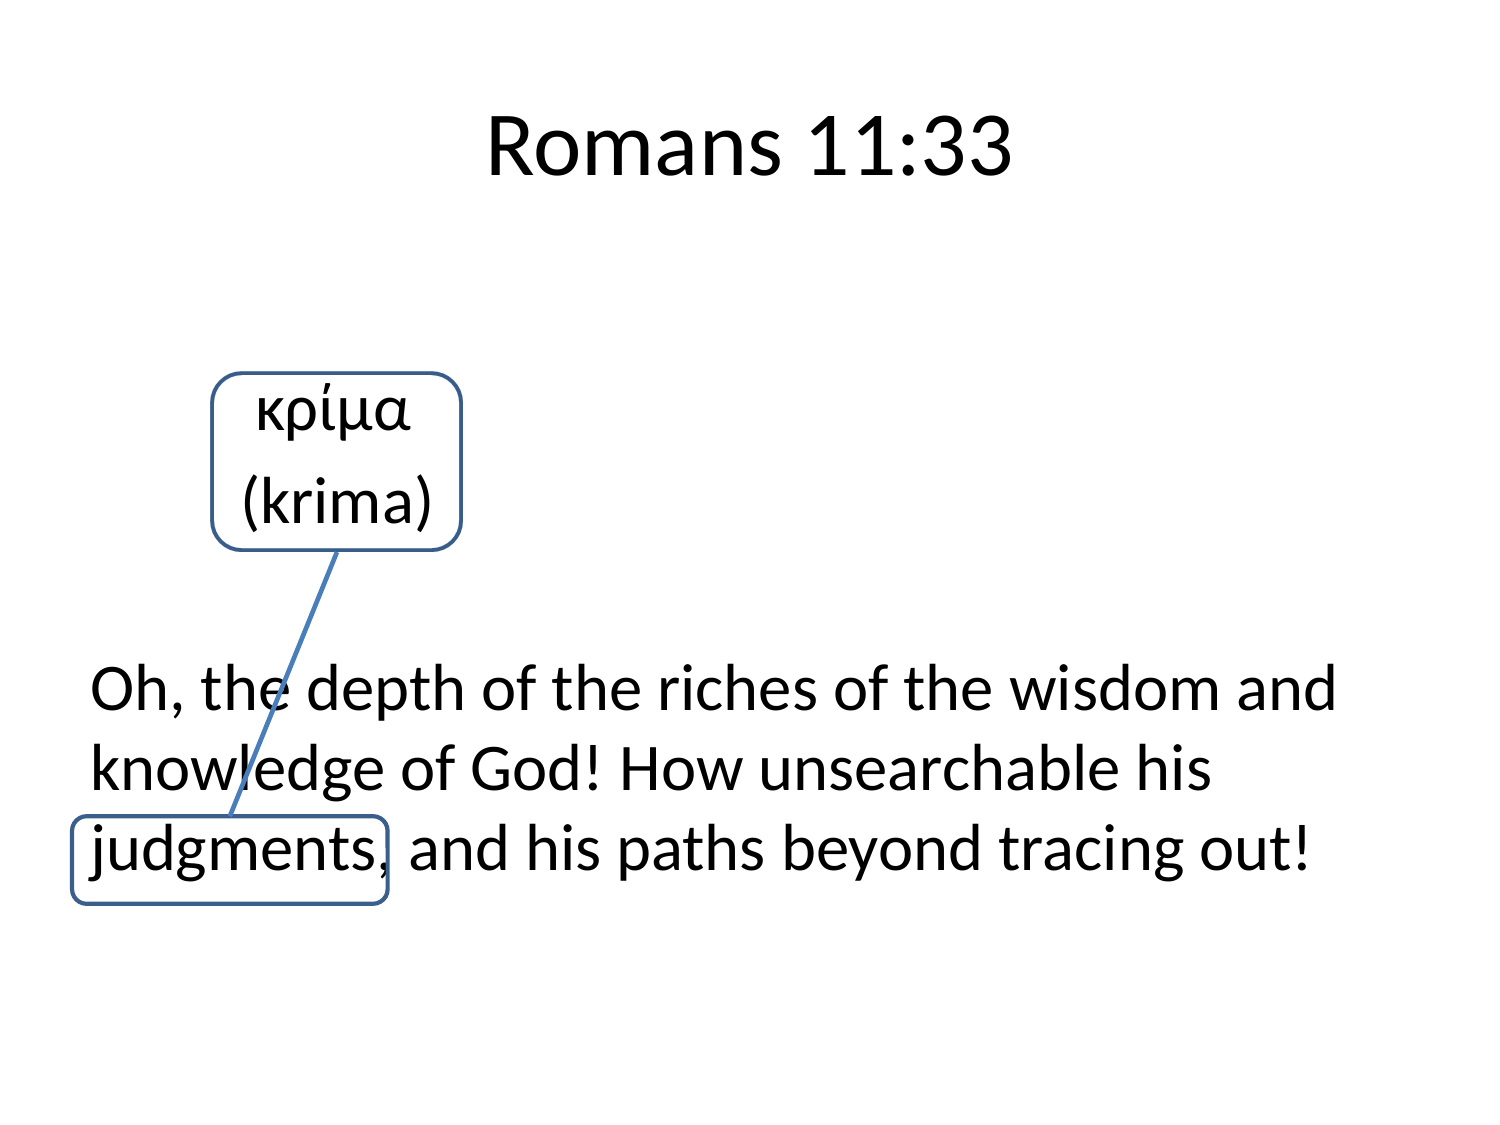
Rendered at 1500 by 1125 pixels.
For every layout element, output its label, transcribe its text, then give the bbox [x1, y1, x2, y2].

title Romans 11:33 [75, 45, 1425, 233]
text_box [69, 814, 390, 906]
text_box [229, 551, 338, 817]
list κρίμα (krima) Oh, the depth of the riches of the wisdom and knowledge of God! How unsearchable his judgments, and his paths beyond tracing out! [75, 262, 1425, 1005]
picture [210, 370, 464, 553]
